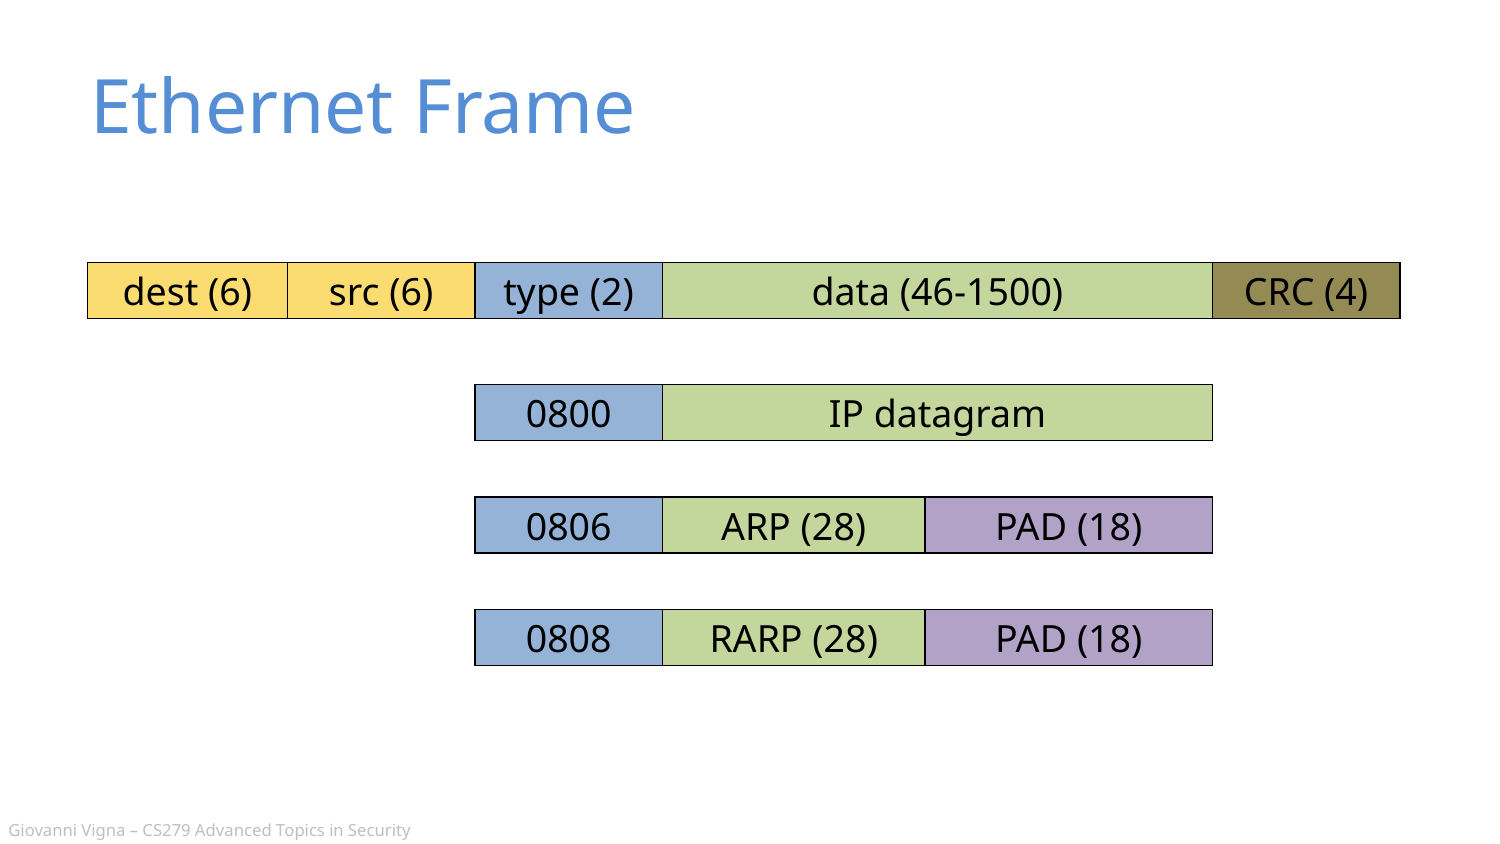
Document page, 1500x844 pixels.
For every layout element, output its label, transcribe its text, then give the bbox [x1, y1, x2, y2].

text_box data (46-1500) [662, 262, 1212, 319]
text_box type (2) [474, 262, 662, 319]
text_box ARP (28) [662, 496, 924, 554]
text_box dest (6) [87, 262, 287, 319]
text_box RARP (28) [662, 609, 924, 666]
text_box 0808 [474, 609, 662, 666]
text_box PAD (18) [924, 609, 1213, 666]
text_box 0800 [474, 384, 662, 441]
text_box 0806 [474, 496, 662, 554]
text_box PAD (18) [924, 496, 1213, 554]
text_box CRC (4) [1212, 262, 1400, 319]
title Ethernet Frame [75, 33, 1425, 175]
text_box IP datagram [662, 384, 1213, 441]
text_box src (6) [287, 262, 474, 319]
